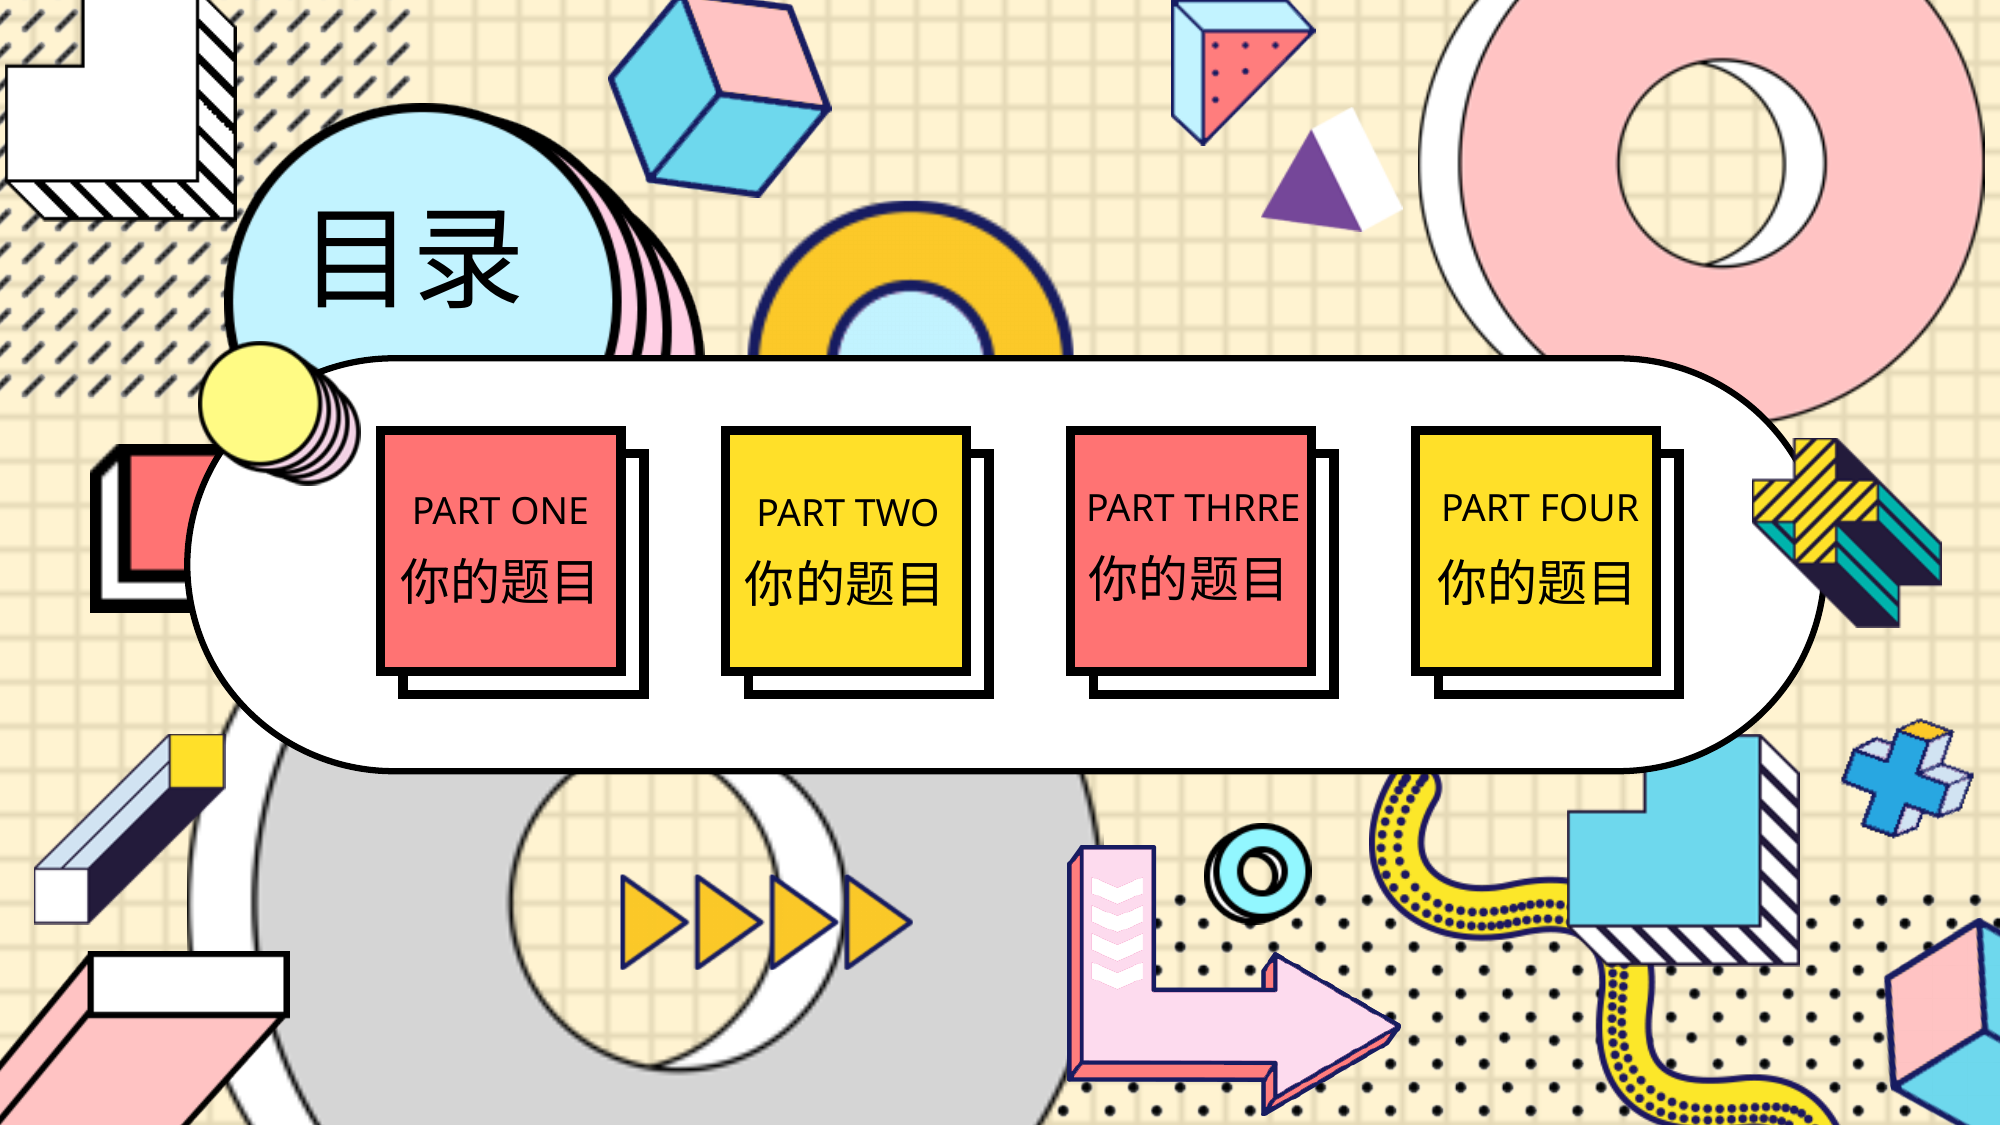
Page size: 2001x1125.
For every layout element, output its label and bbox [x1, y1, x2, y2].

text_box [1790, 628, 1816, 682]
picture [0, 0, 2000, 1125]
text_box [1661, 428, 1783, 612]
text_box [380, 430, 644, 695]
text_box [1415, 430, 1680, 695]
text_box [705, 357, 825, 479]
text_box [1069, 430, 1335, 695]
text_box [994, 357, 1763, 773]
text_box [725, 430, 990, 695]
